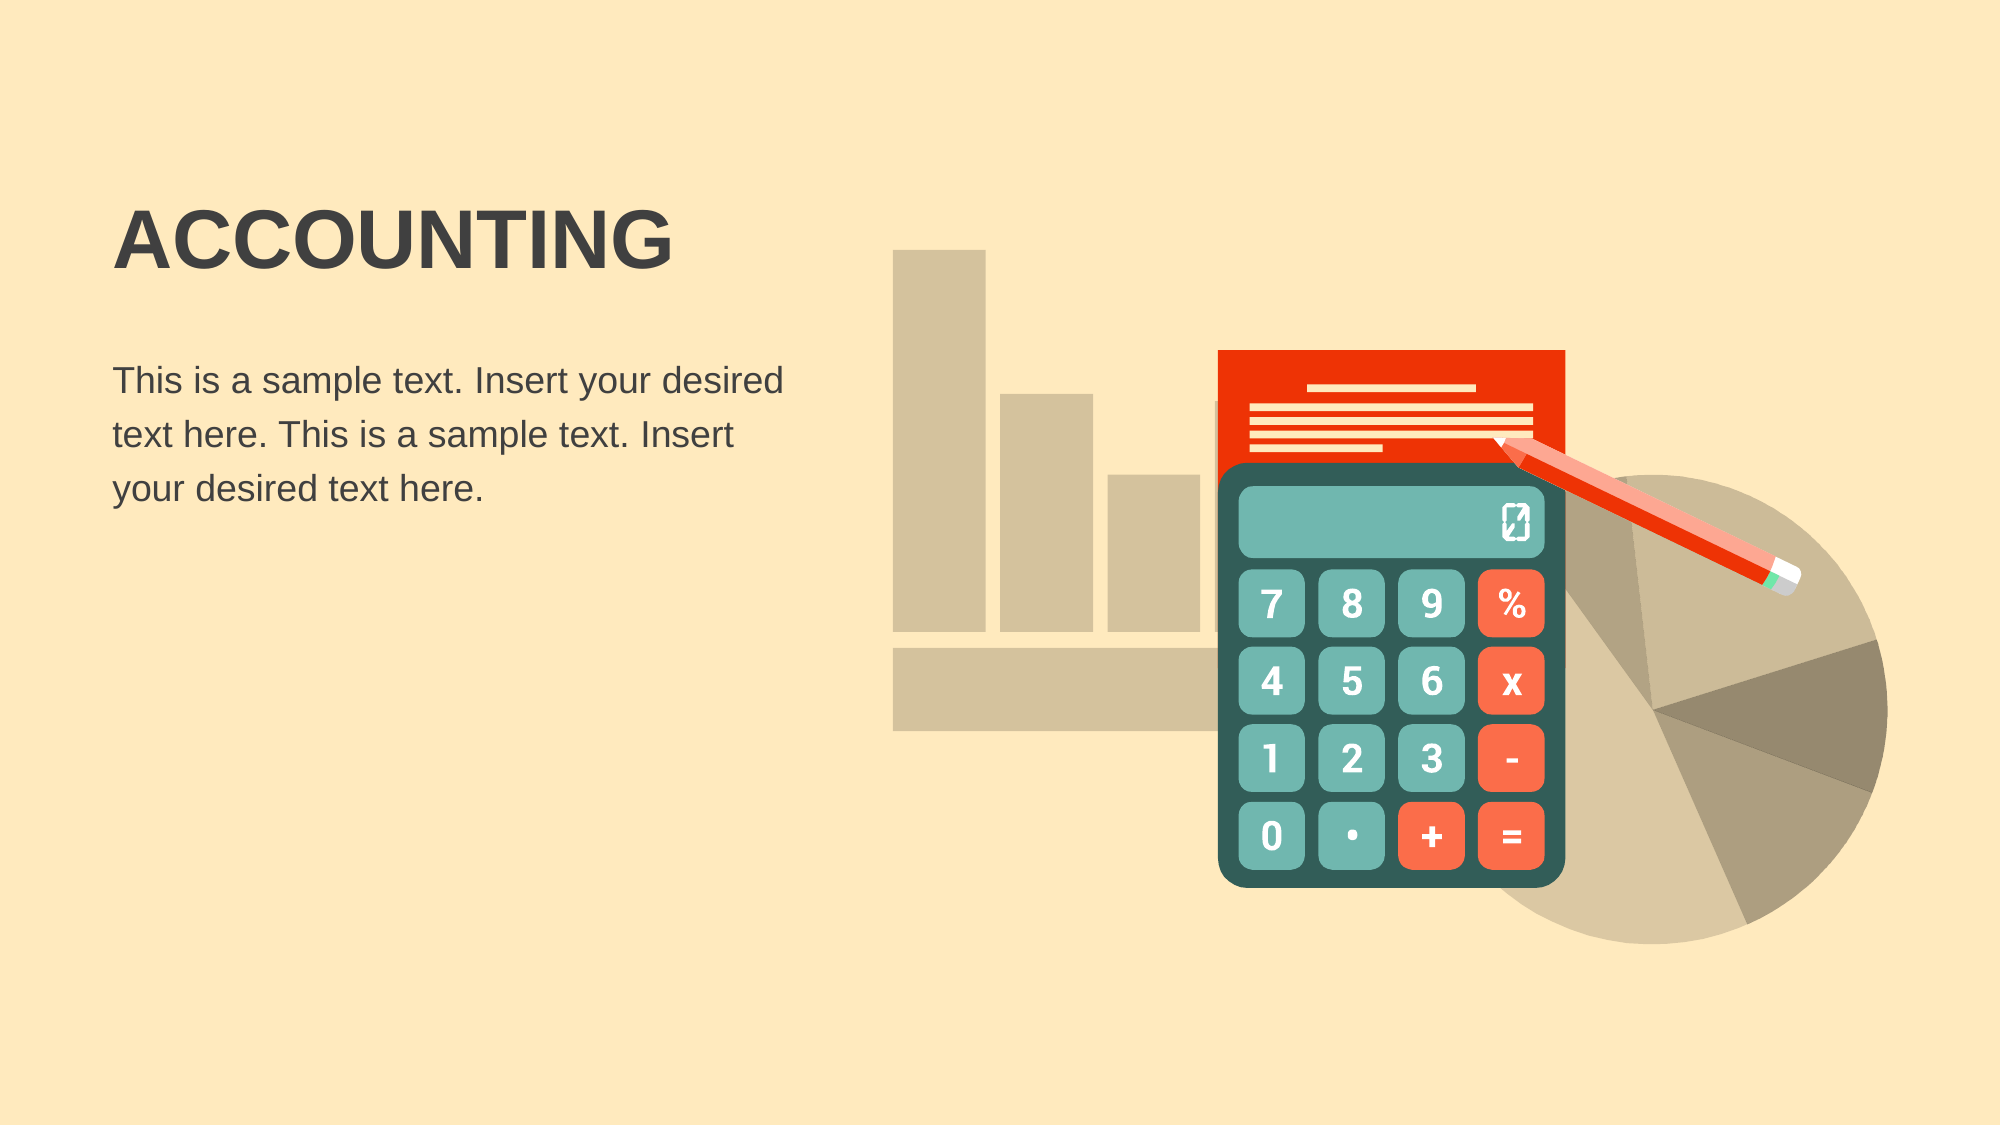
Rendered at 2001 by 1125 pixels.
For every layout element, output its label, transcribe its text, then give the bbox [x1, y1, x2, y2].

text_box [892, 249, 1888, 945]
list ACCOUNTING [112, 174, 800, 300]
list This is a sample text. Insert your desired text here. This is a sample text. Insert your desired text here. [112, 337, 800, 963]
